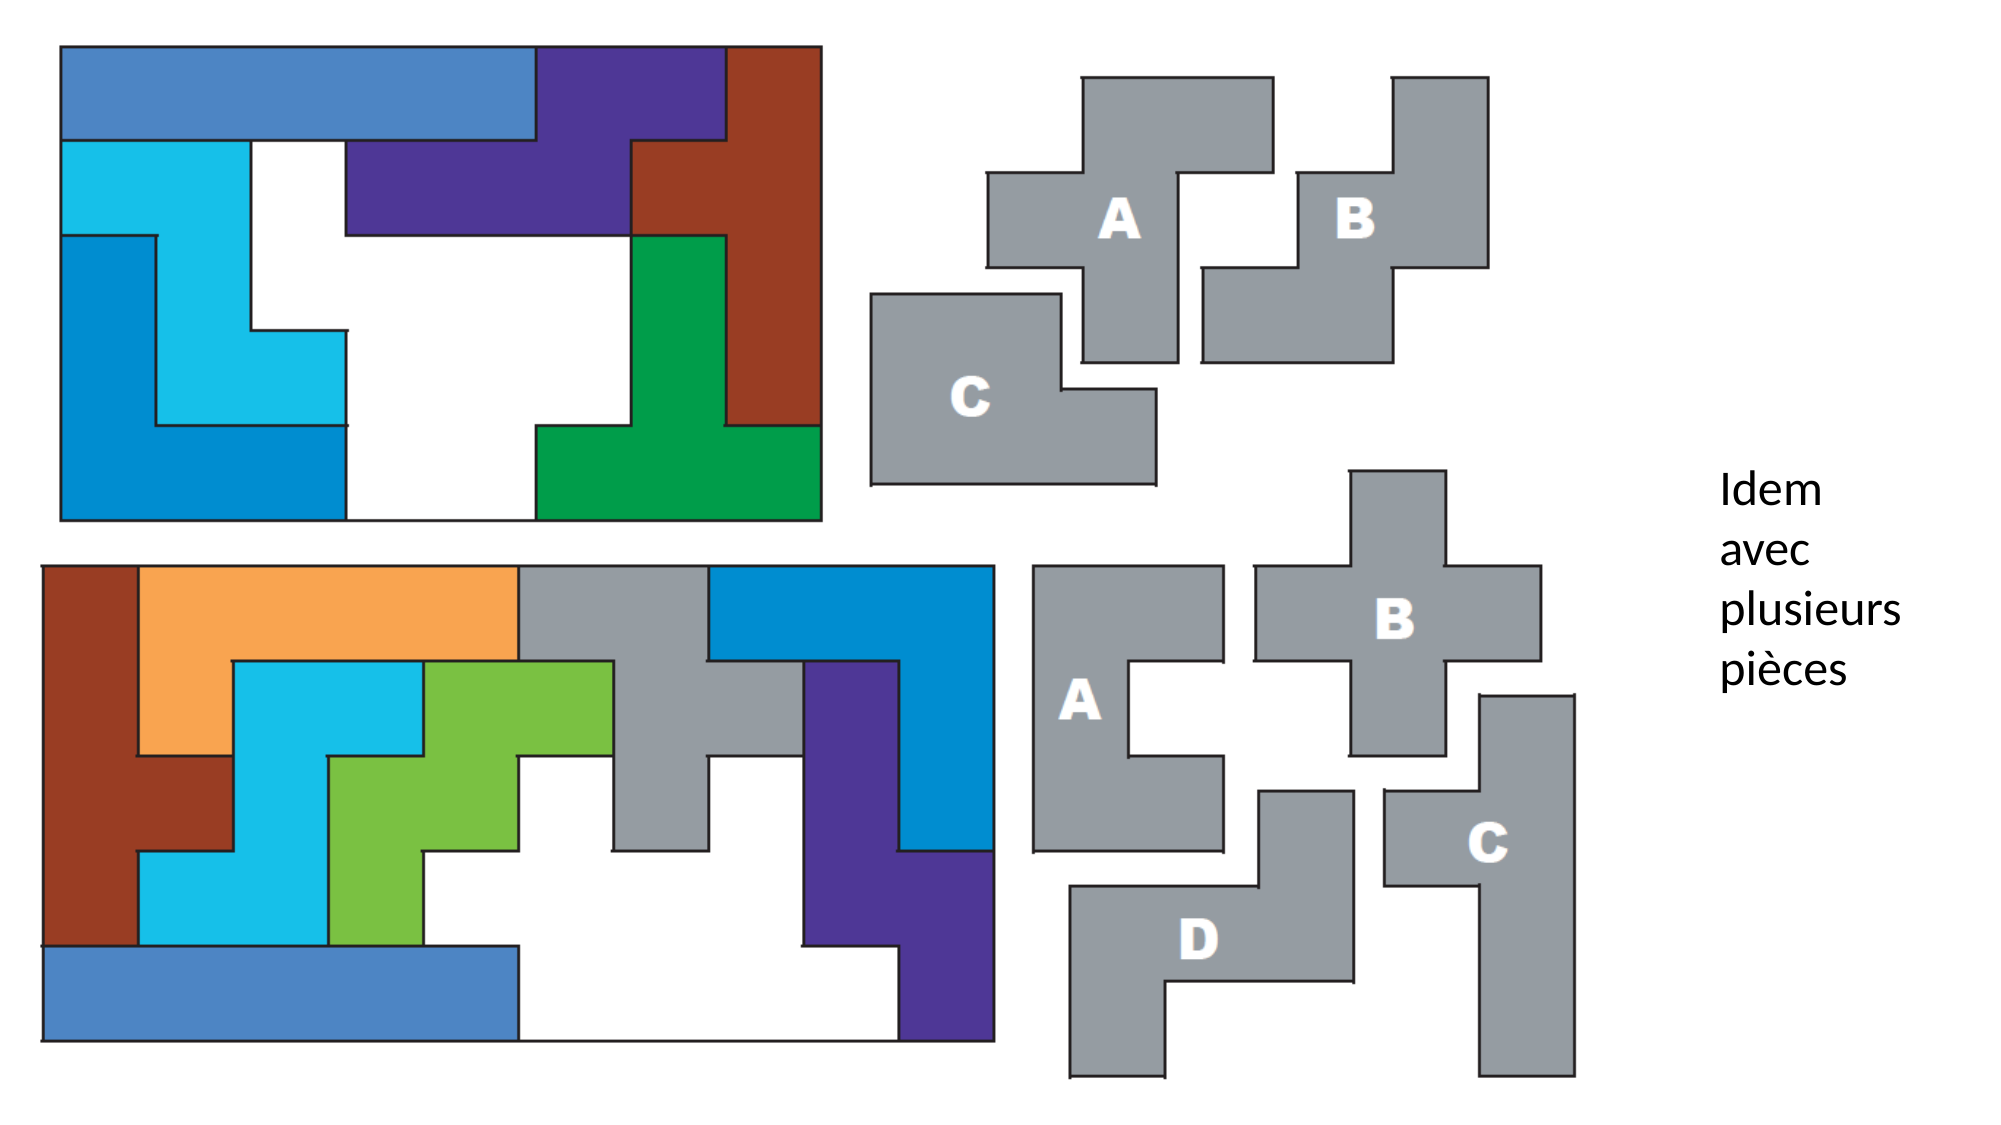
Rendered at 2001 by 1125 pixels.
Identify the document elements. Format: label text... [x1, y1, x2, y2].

picture [26, 12, 1604, 1113]
text_box Idem avec plusieurs pièces [1704, 447, 1941, 703]
